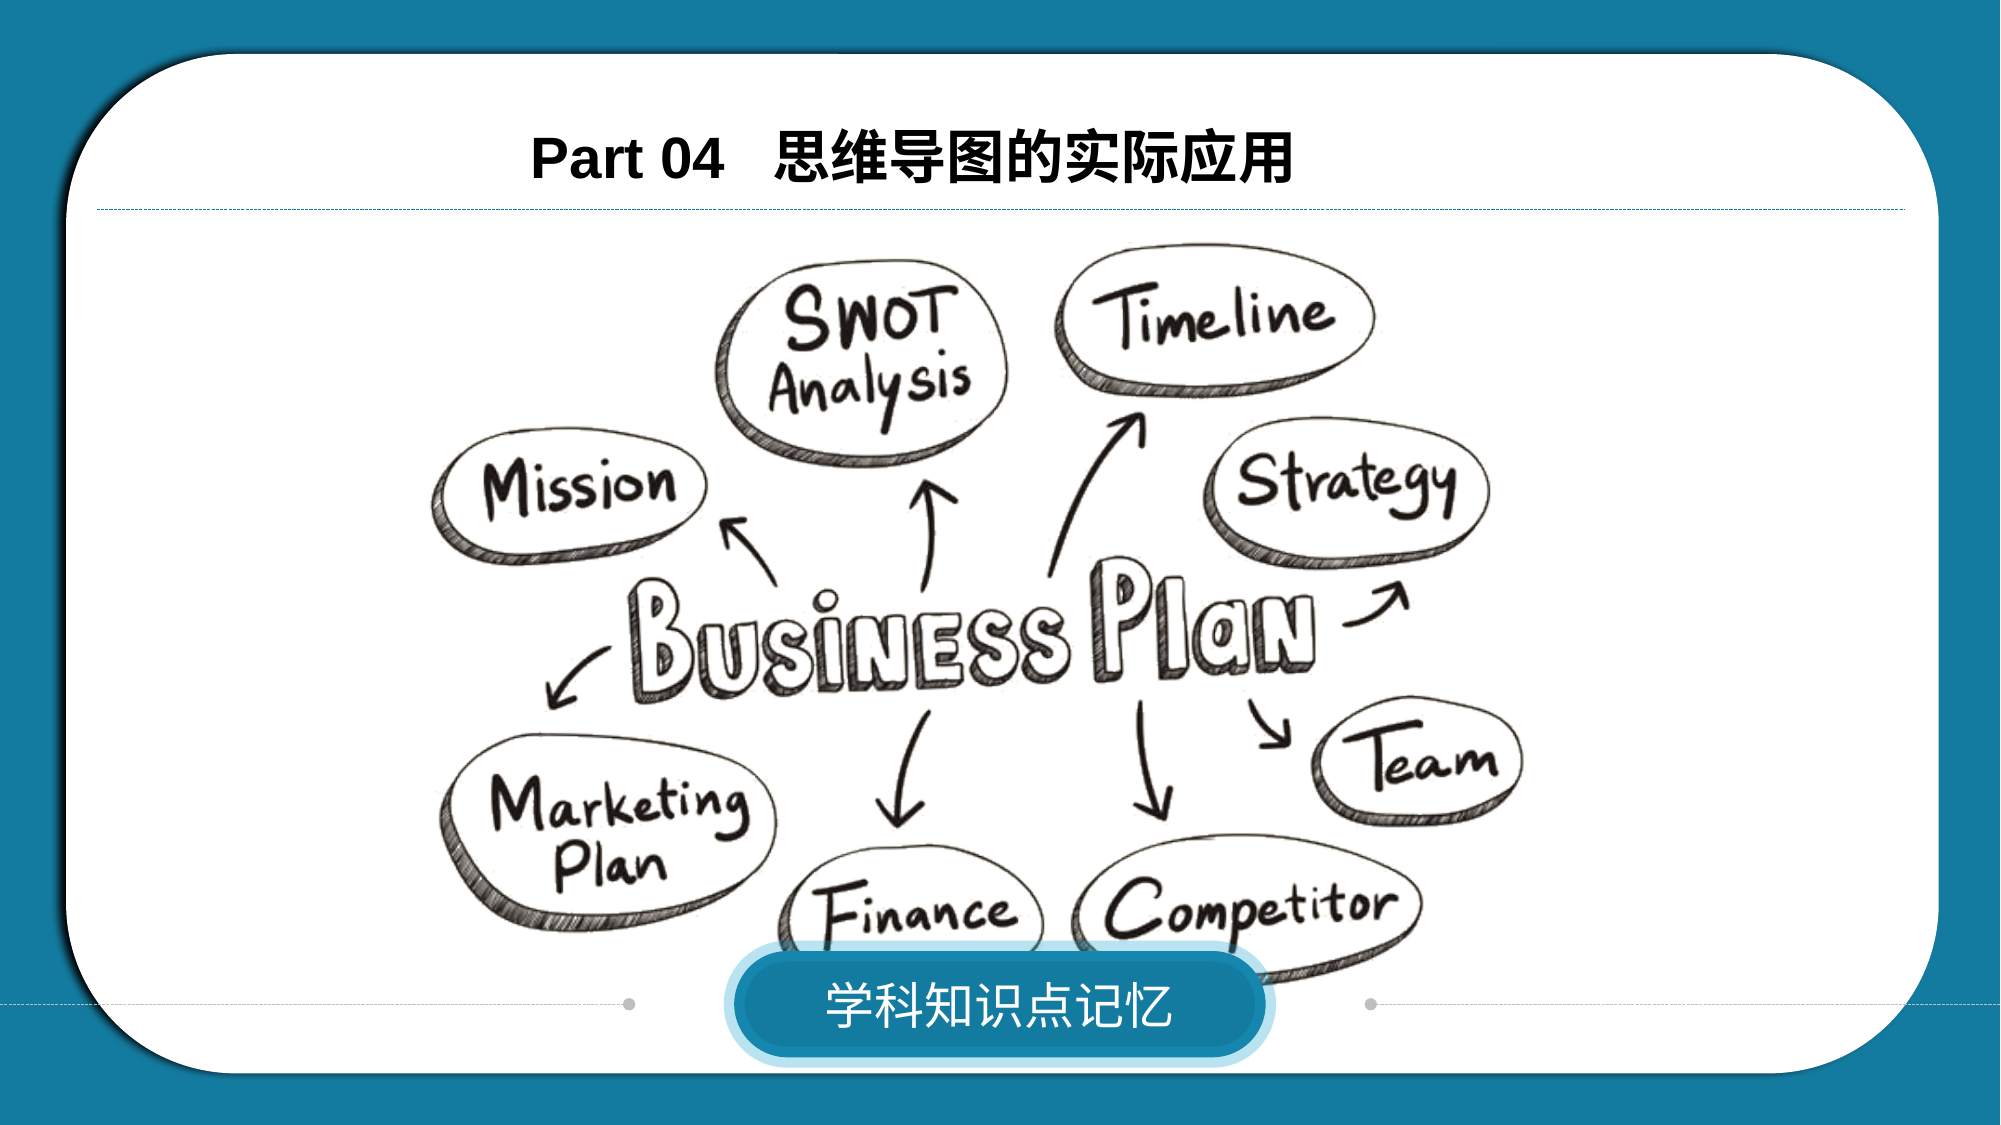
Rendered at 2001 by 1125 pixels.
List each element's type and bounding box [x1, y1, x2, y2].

text_box [0, 950, 2000, 1058]
text_box [96, 112, 1905, 210]
picture [391, 210, 1554, 950]
